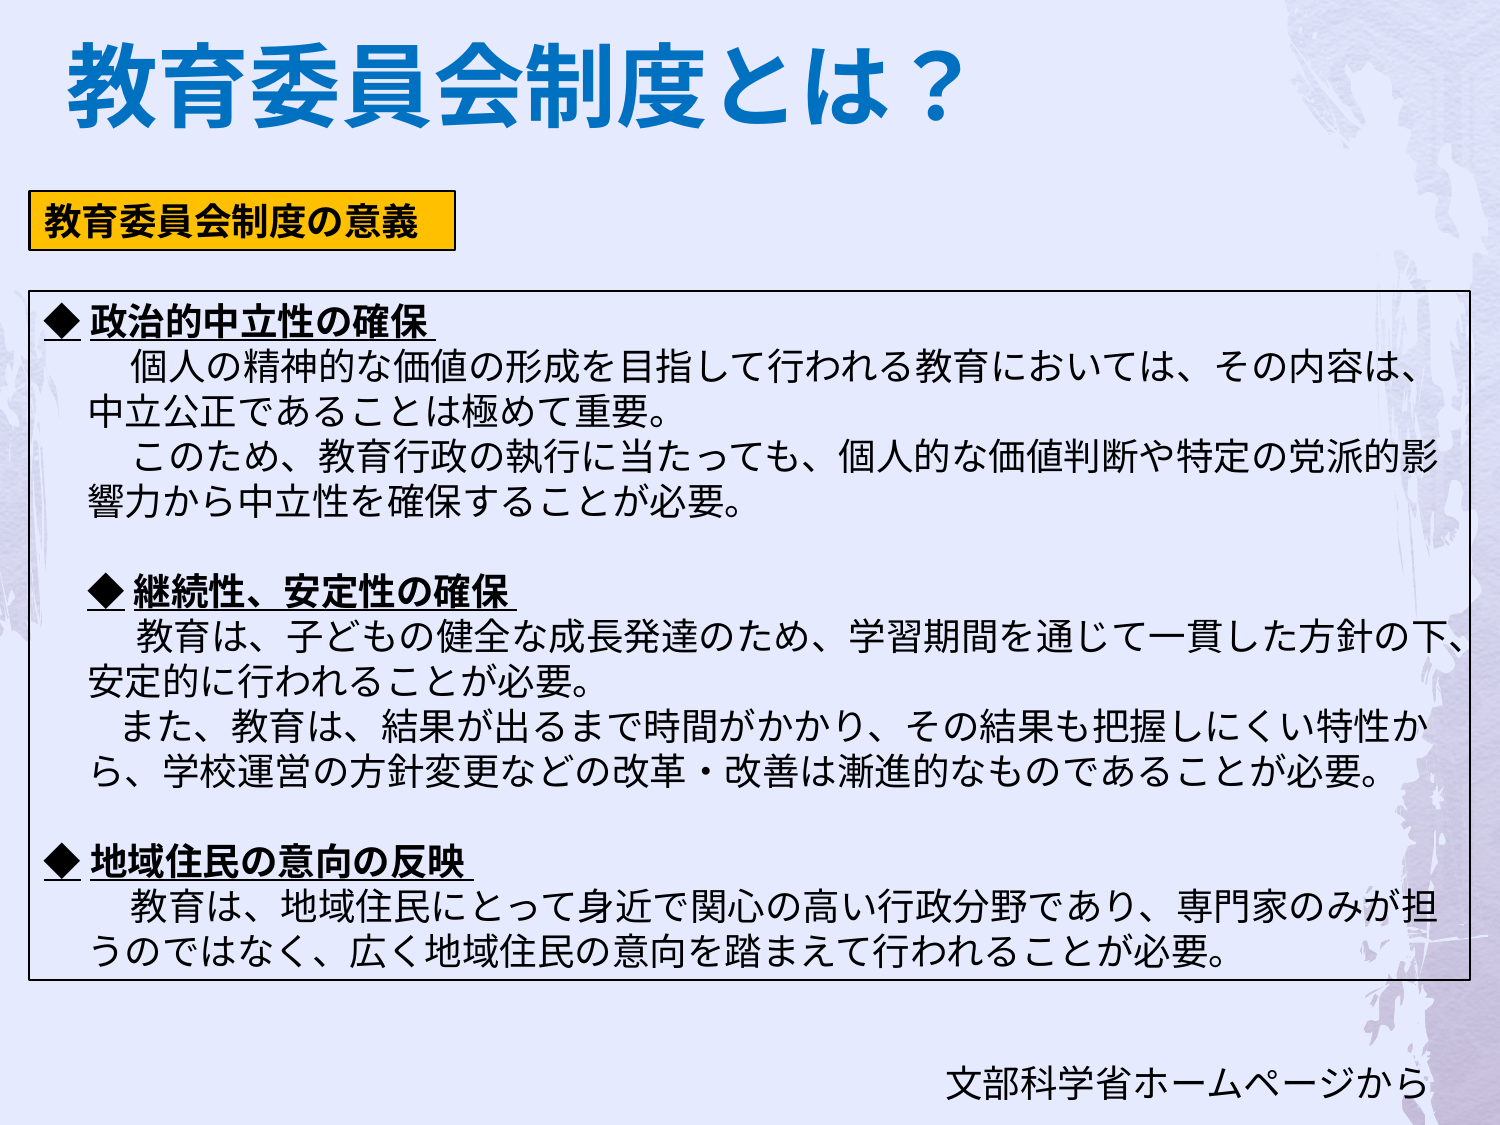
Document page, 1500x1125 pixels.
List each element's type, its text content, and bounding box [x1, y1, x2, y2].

text_box 文部科学省ホームページから [879, 1052, 1446, 1112]
text_box 教育委員会制度の意義 [29, 190, 455, 251]
text_box 教育委員会制度とは？ [66, 35, 1417, 140]
text_box ◆政治的中立性の確保 個人の精神的な価値の形成を目指して行われる教育においては、その内容は、中立公正であることは極めて重要。 このため、教育行政の執行に当たっても、個人的な価値判断や特定の党派的影響力から中立性を確保することが必要。 ◆継続性、安定性の確保 教育は、子どもの健全な成長発達のため、学習期間を通じて一貫した方針の下、安定的に行われることが必要。 また、教育は、結果が出るまで時間がかかり、その結果も把握しにくい特性から、学校運営の方針変更などの改革・改善は漸進的なものであることが必要。 ◆地域住民の意向の反映 教育は、地域住民にとって身近で関心の高い行政分野であり、専門家のみが担うのではなく、広く地域住民の意向を踏まえて行われることが必要。 [28, 290, 1470, 981]
